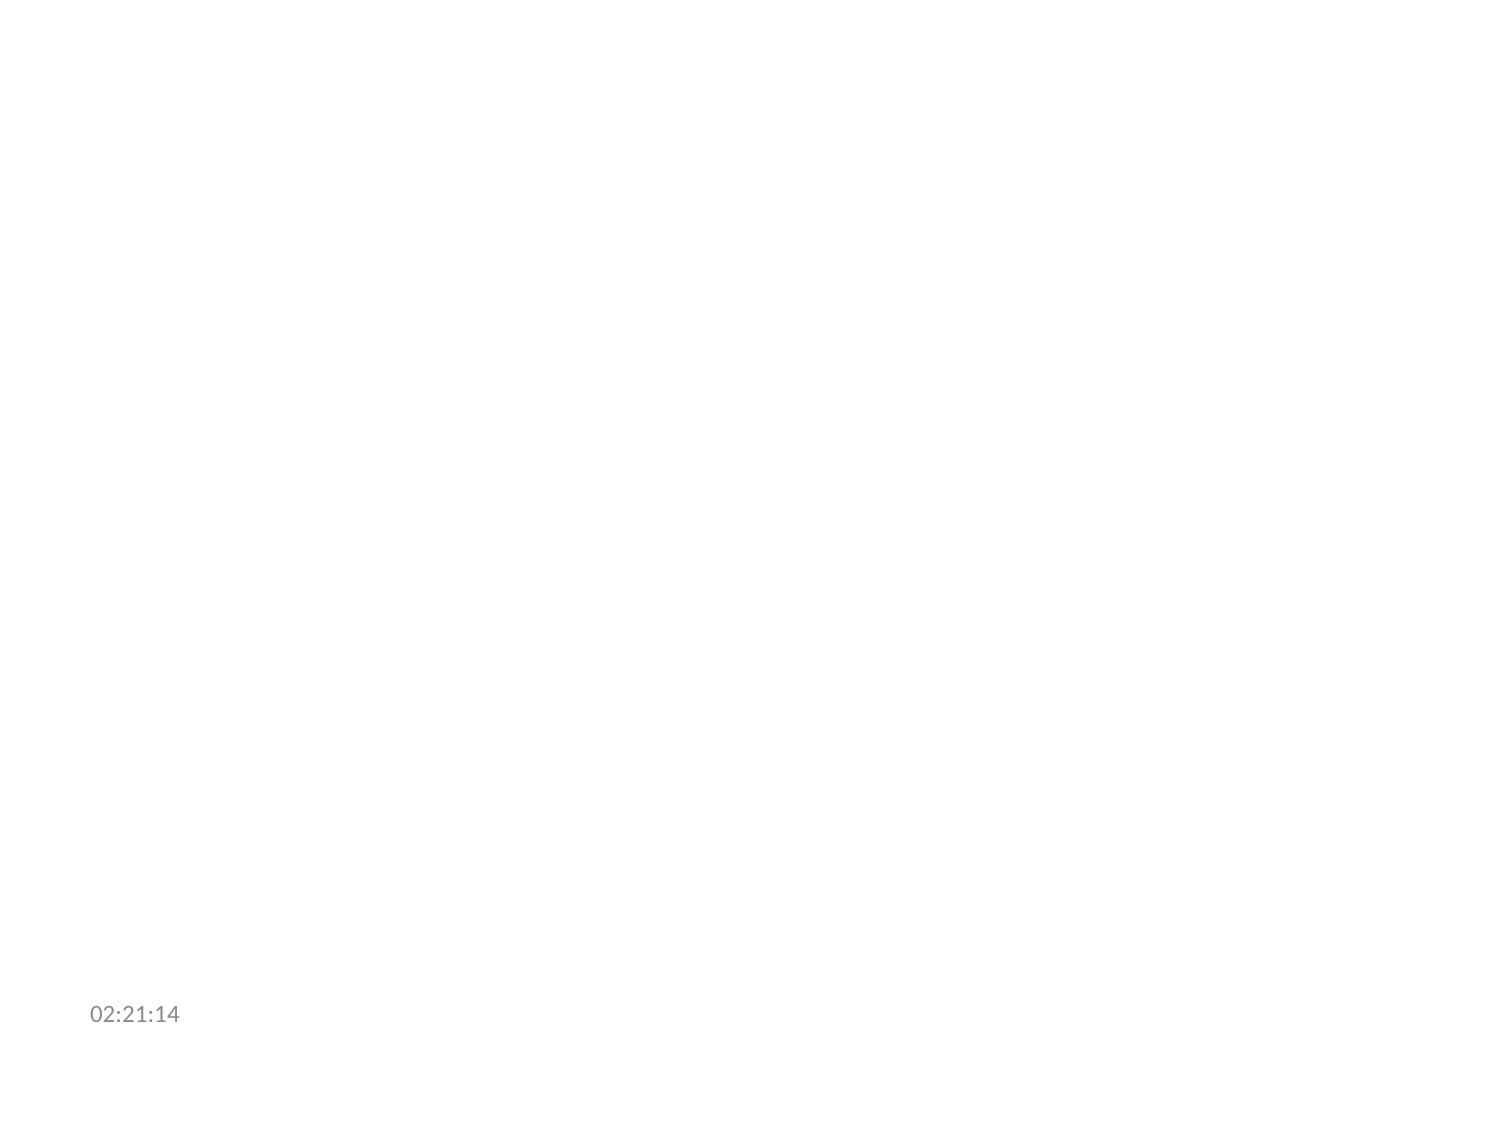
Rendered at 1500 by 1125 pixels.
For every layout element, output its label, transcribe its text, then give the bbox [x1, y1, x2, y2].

text_box 15:35:09 [75, 982, 425, 1043]
